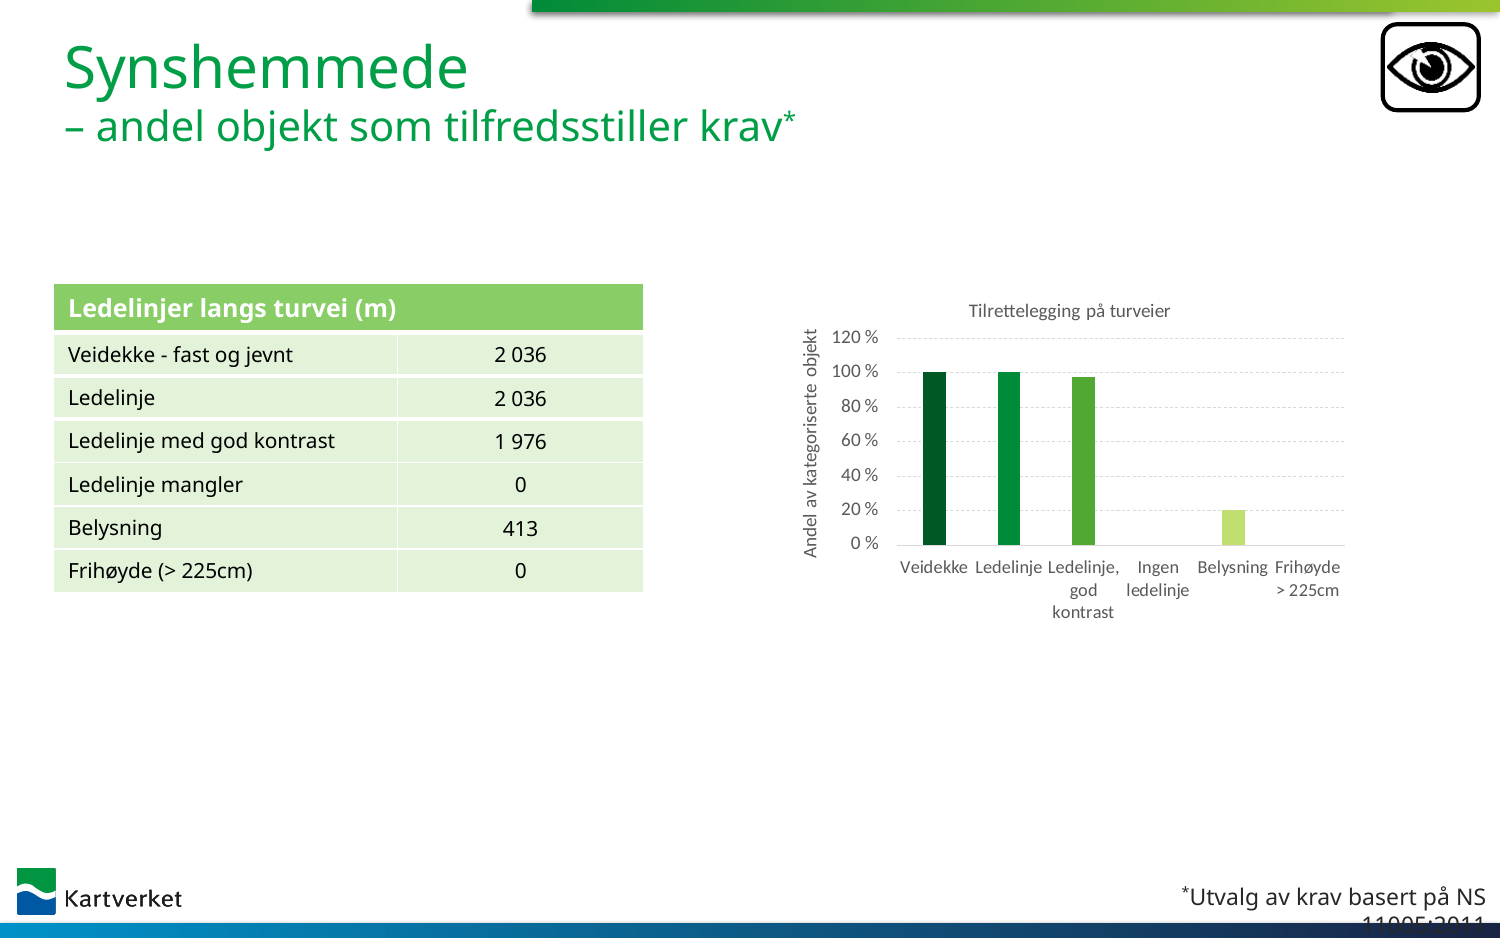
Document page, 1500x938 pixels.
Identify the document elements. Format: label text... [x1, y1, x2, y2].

table_cell Frihøyde (> 225cm) [54, 550, 397, 592]
table_cell 1 976 [398, 421, 643, 462]
table_cell Ledelinje [54, 378, 397, 417]
table_cell 413 [398, 507, 643, 548]
table_cell Belysning [54, 507, 397, 548]
table_cell 0 [398, 463, 643, 505]
table_cell Ledelinje mangler [54, 463, 397, 505]
table_cell Ledelinje med god kontrast [54, 421, 397, 462]
table_cell 0 [398, 550, 643, 592]
picture [791, 291, 1348, 630]
table_cell Veidekke - fast og jevnt [54, 335, 397, 374]
table_header Ledelinjer langs turvei (m) [54, 284, 643, 330]
table_cell 2 036 [398, 378, 643, 417]
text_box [1382, 24, 1480, 111]
table_cell 2 036 [398, 335, 643, 374]
text_box Synshemmede – andel objekt som tilfredsstiller krav* [49, 24, 1431, 158]
text_box *Utvalg av krav basert på NS 11005:2011 [1068, 873, 1500, 938]
